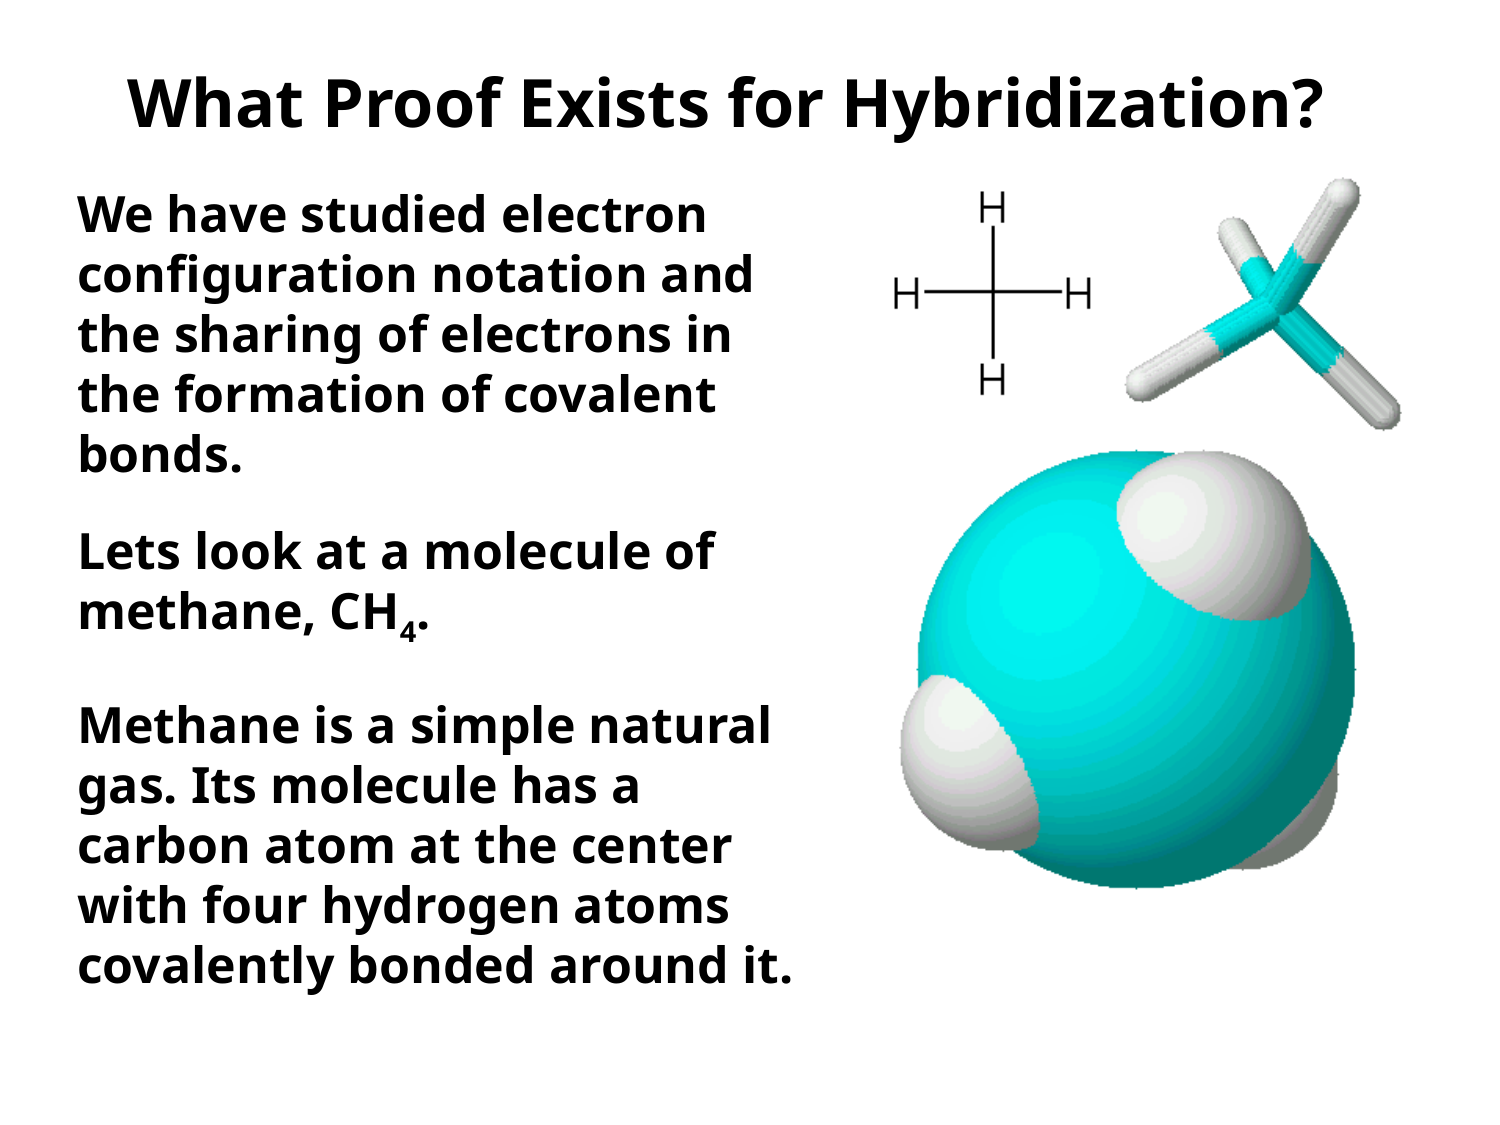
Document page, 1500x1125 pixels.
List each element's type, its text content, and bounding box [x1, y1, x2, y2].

picture [862, 162, 1452, 932]
text_box We have studied electron configuration notation and the sharing of electrons in the formation of covalent bonds. [62, 174, 775, 490]
text_box Lets look at a molecule of methane, CH4. [62, 512, 788, 656]
text_box Methane is a simple natural gas. Its molecule has a carbon atom at the center with four hydrogen atoms covalently bonded around it. [62, 685, 863, 1121]
title What Proof Exists for Hybridization? [112, 37, 1388, 226]
